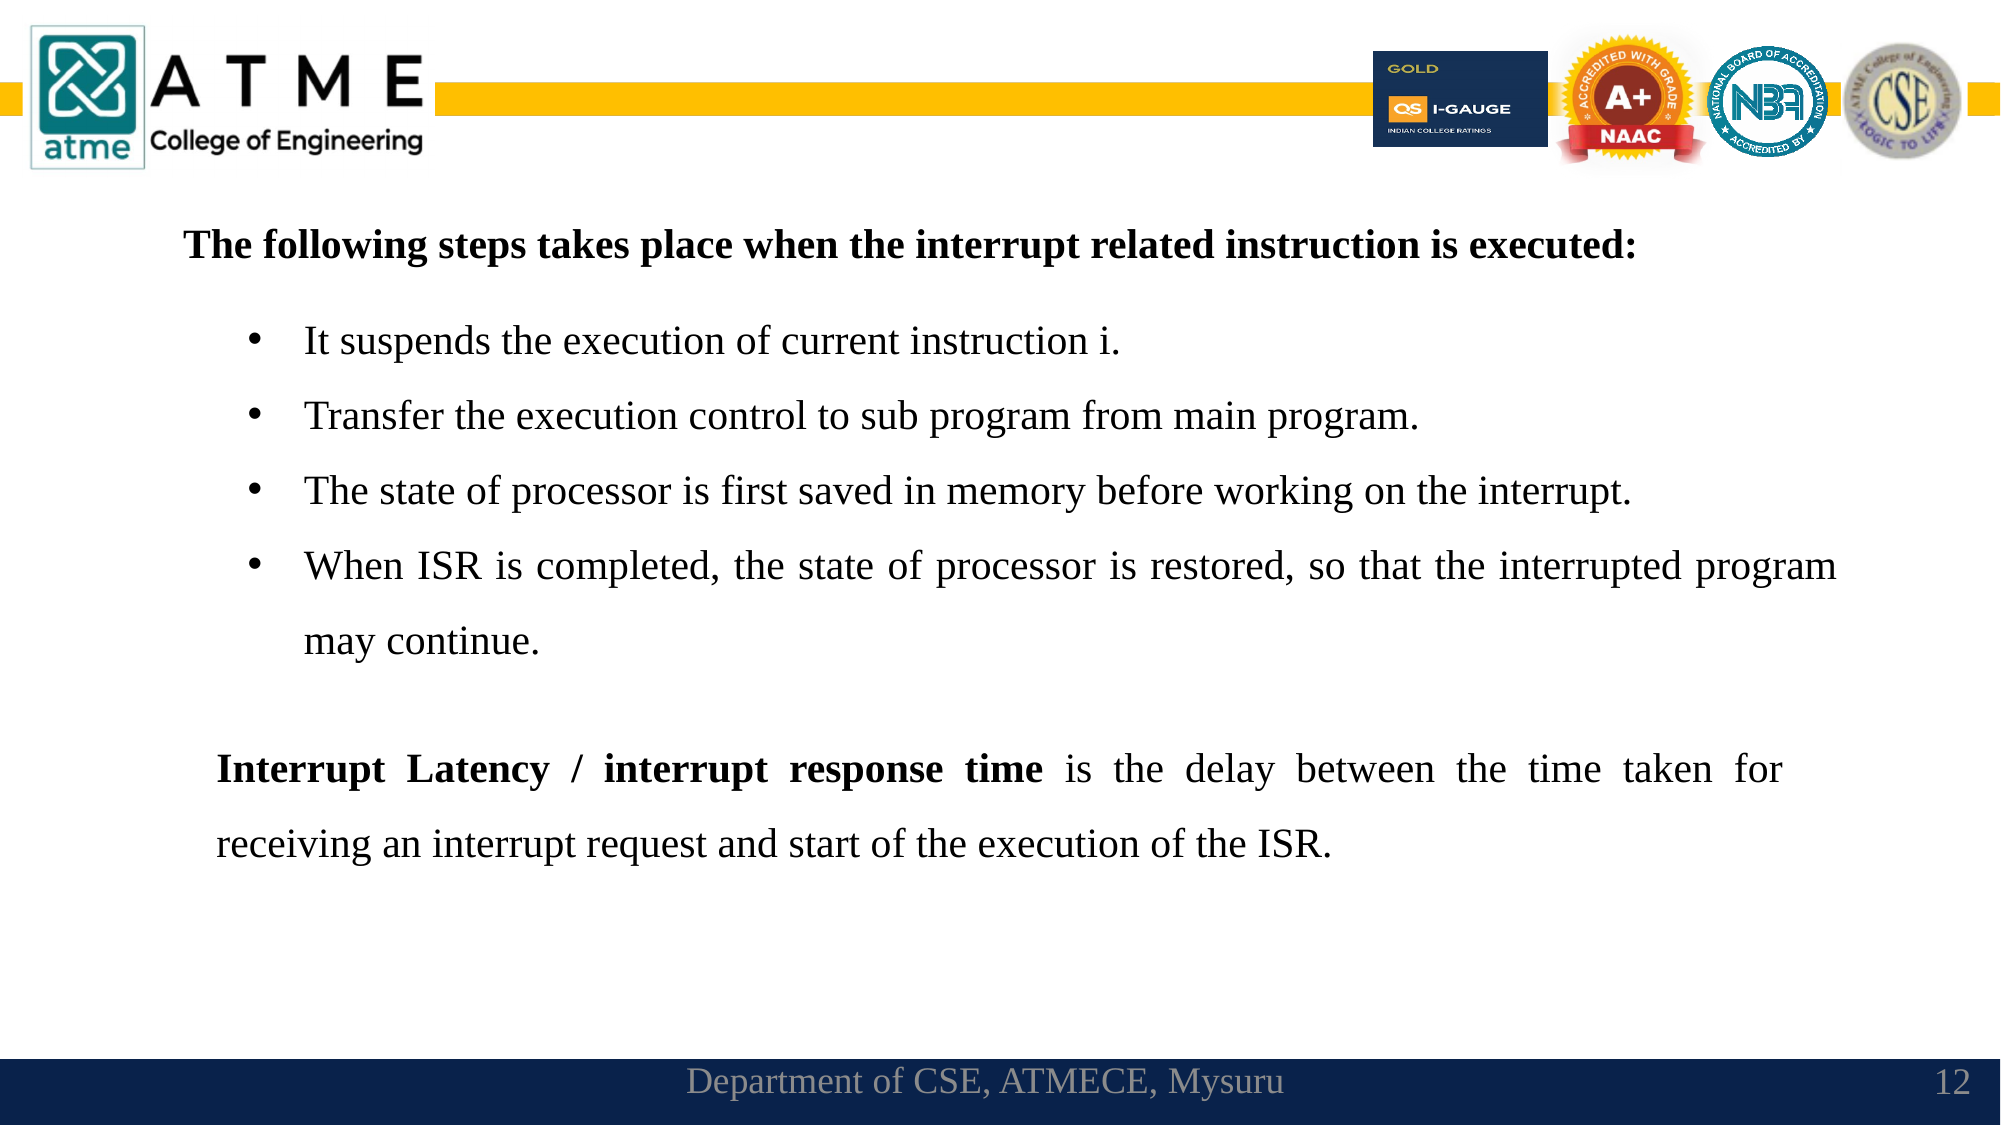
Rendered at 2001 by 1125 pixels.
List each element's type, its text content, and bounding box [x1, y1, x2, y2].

picture [1840, 26, 1968, 176]
picture [0, 1059, 2001, 1125]
picture [22, 15, 435, 178]
text_box It suspends the execution of current instruction i. Transfer the execution control to sub program from main program. The state of processor is first saved in memory before working on the interrupt. When ISR is completed, the state of processor is restored, so that the interrupted program may continue. [232, 280, 1854, 671]
picture [1373, 20, 1828, 180]
slide_number 12 [1511, 1057, 1972, 1103]
text_box Interrupt Latency / interrupt response time is the delay between the time taken for receiving an interrupt request and start of the execution of the ISR. [201, 708, 1799, 874]
text_box The following steps takes place when the interrupt related instruction is executed: [168, 209, 1691, 275]
footer Department of CSE, ATMECE, Mysuru [501, 1056, 1470, 1102]
